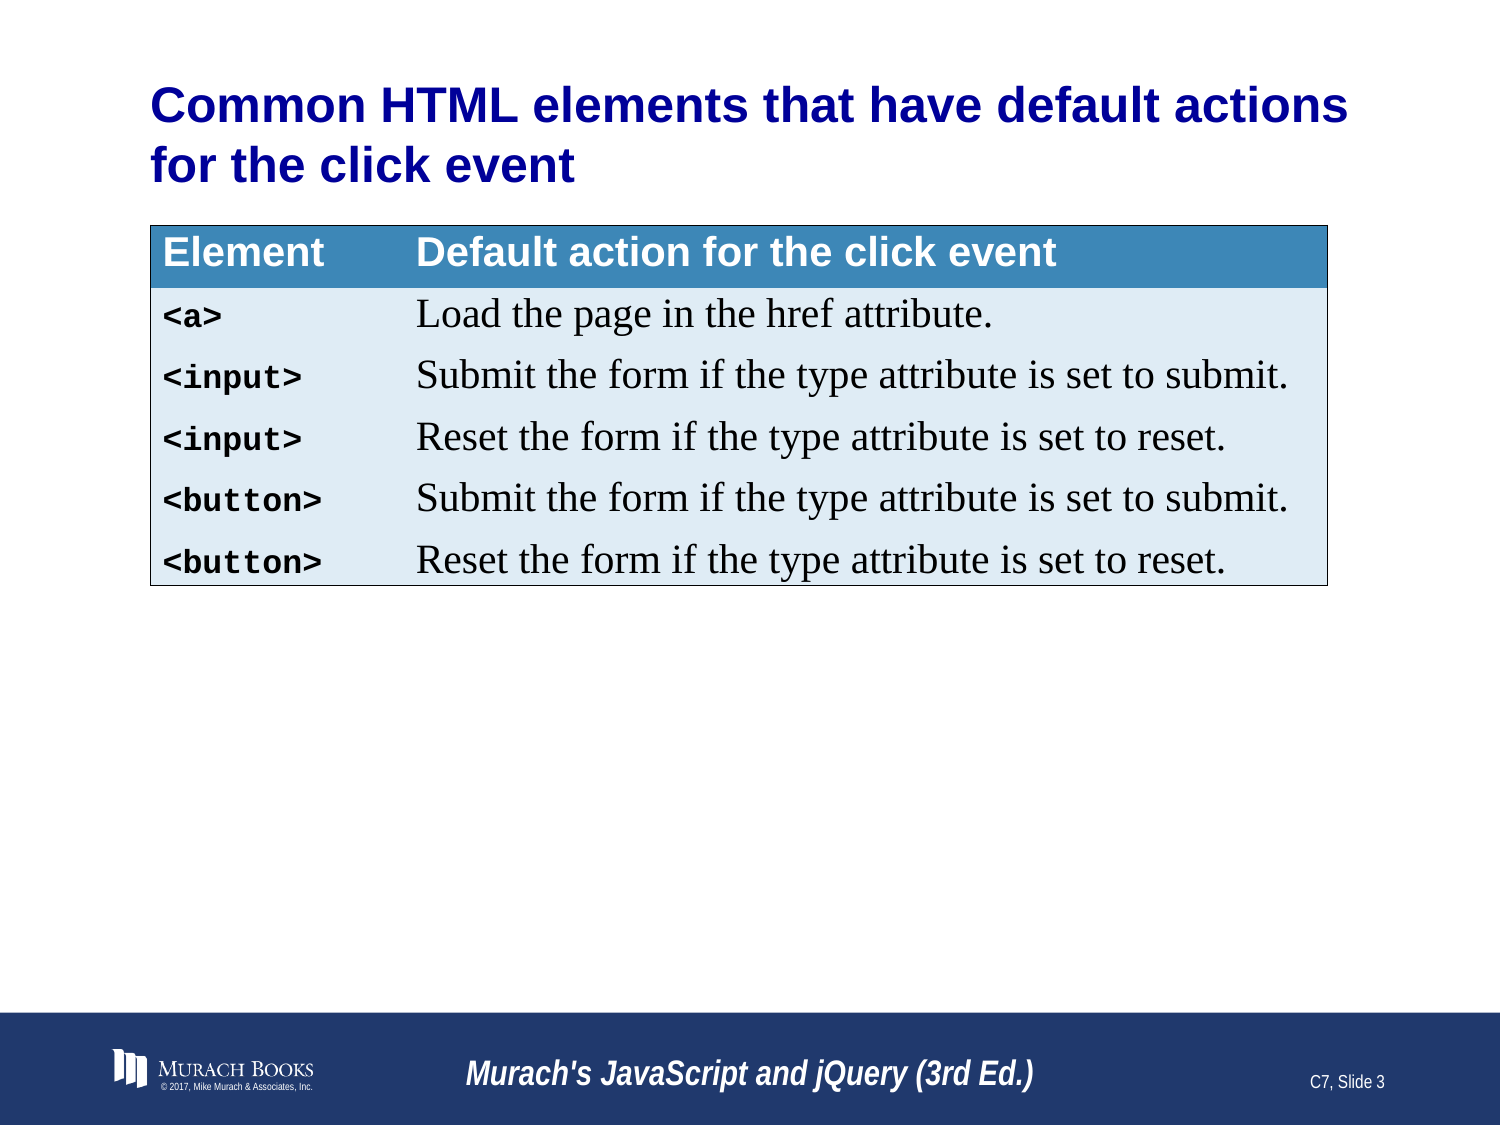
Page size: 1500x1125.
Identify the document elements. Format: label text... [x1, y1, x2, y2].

slide_number C7, Slide 3 [1087, 1025, 1400, 1100]
footer © 2017, Mike Murach & Associates, Inc. [12, 1025, 463, 1100]
title Common HTML elements that have default actions for the click event [150, 102, 1350, 164]
slide_number Murach's JavaScript and jQuery (3rd Ed.) [463, 1025, 1050, 1100]
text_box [149, 212, 1363, 599]
